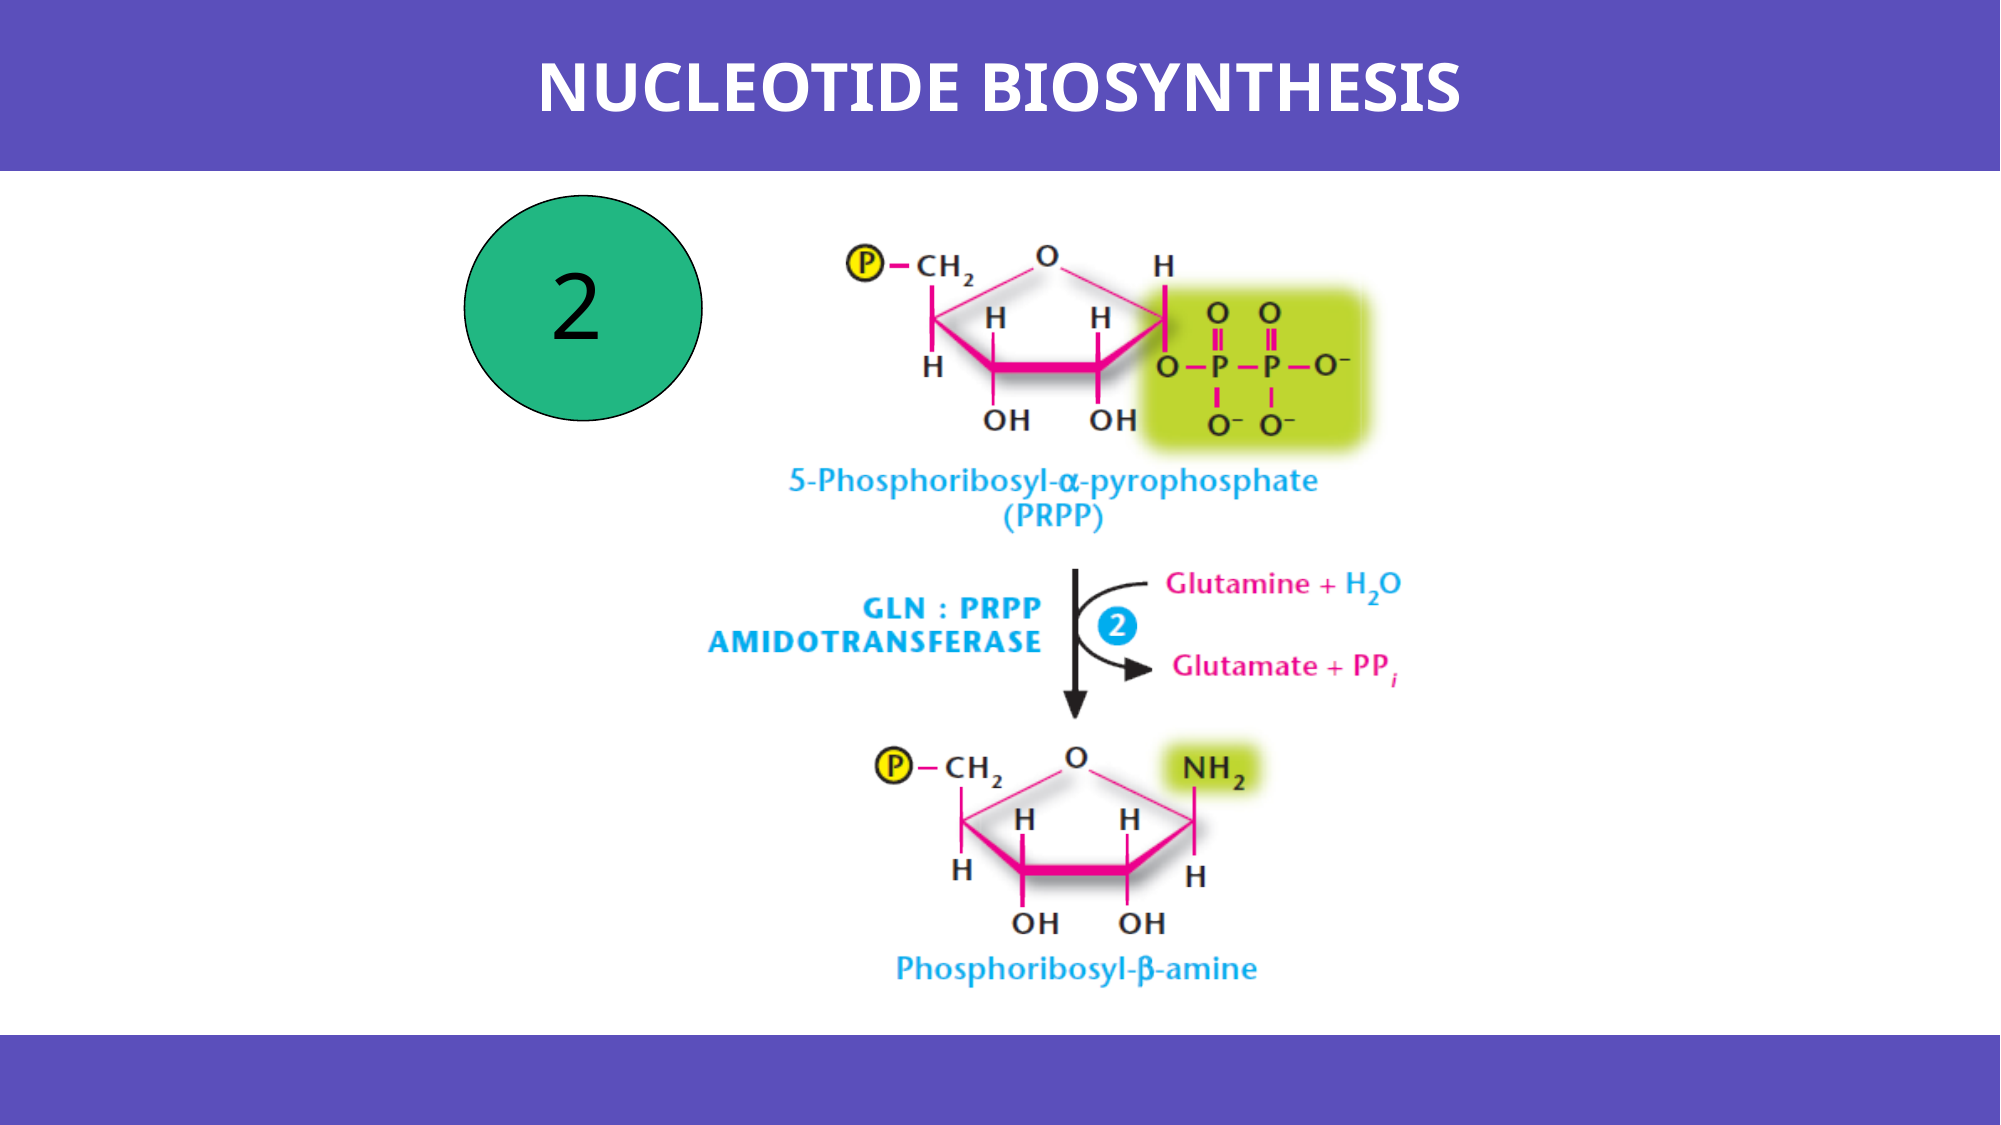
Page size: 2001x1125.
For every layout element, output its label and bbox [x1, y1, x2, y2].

picture [0, 0, 2000, 171]
picture [613, 178, 1488, 995]
picture [0, 1035, 2000, 1125]
text_box [464, 195, 613, 421]
